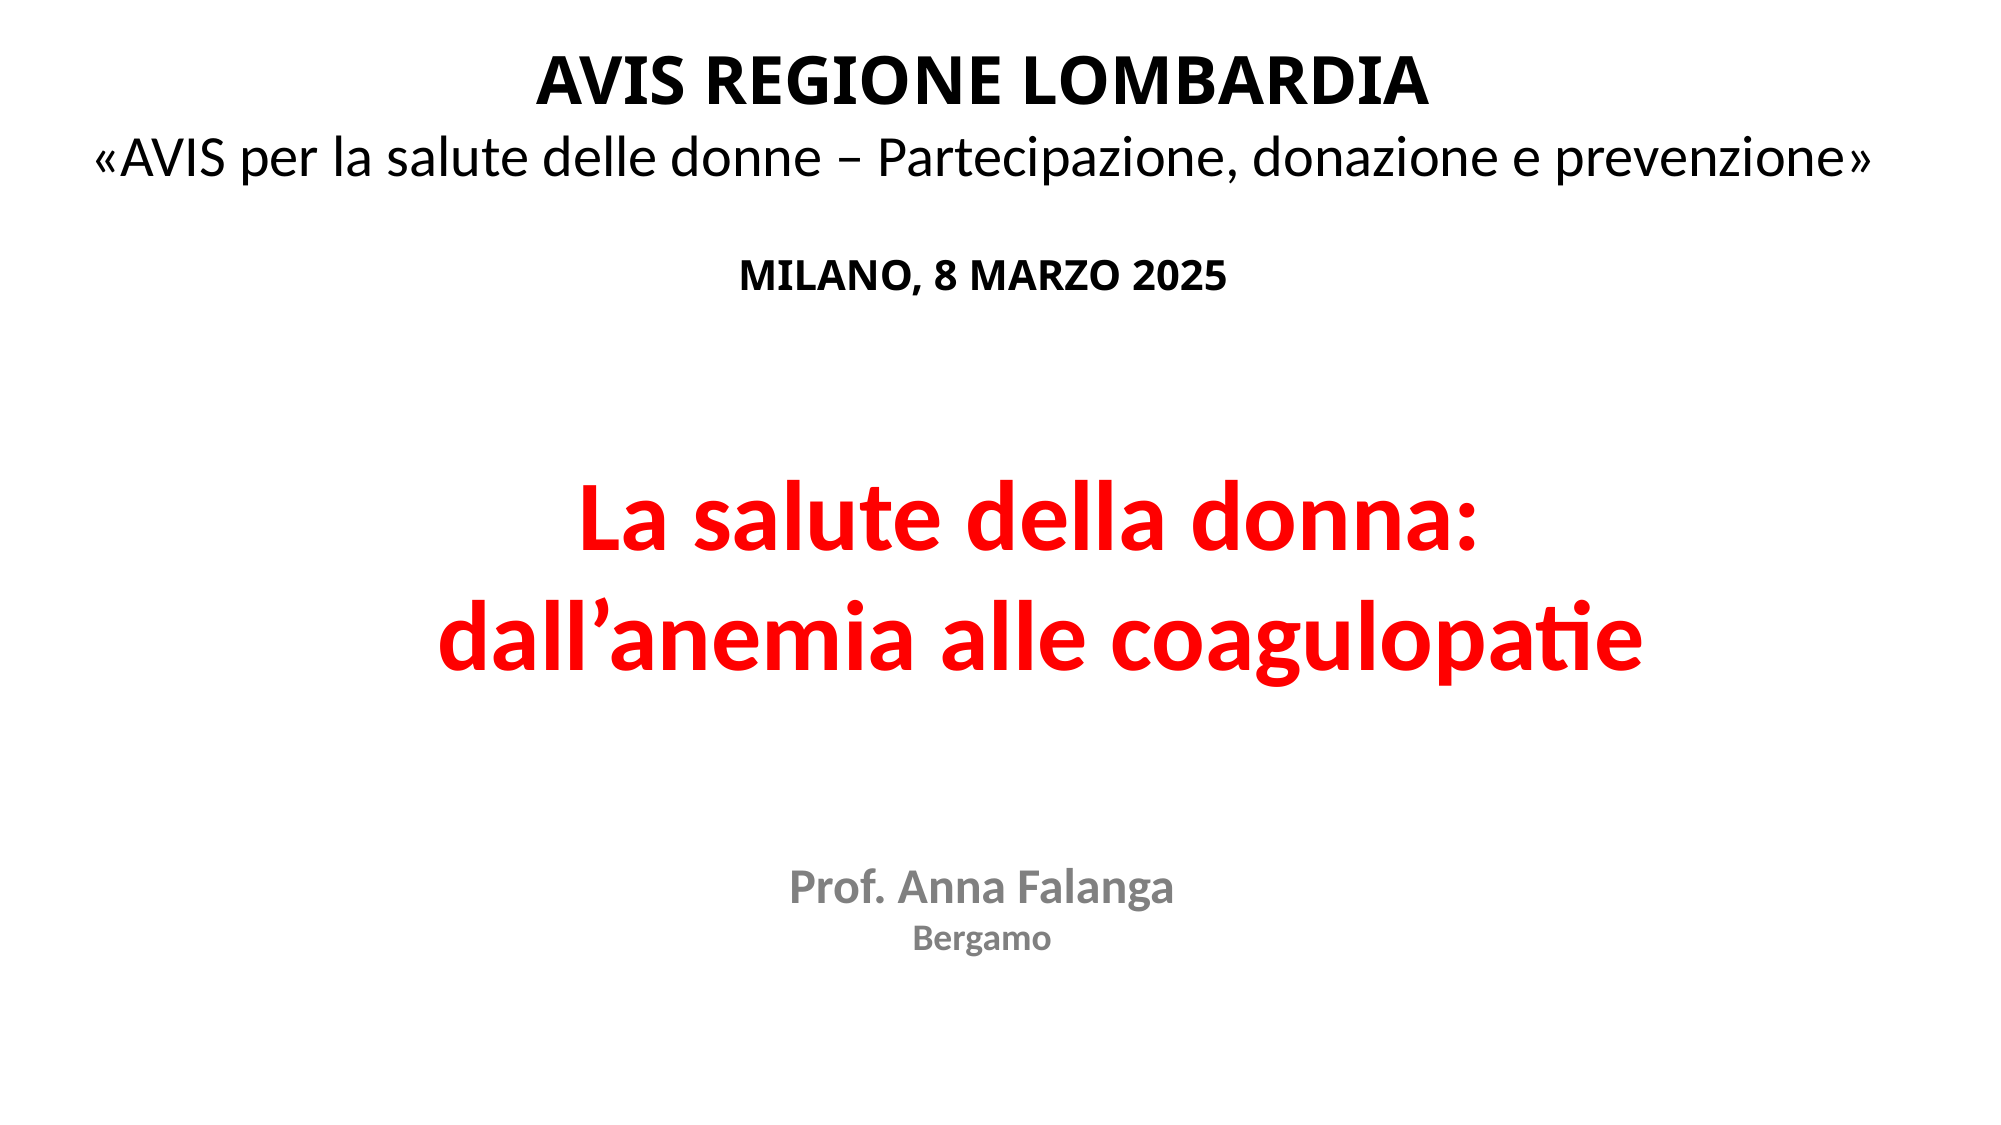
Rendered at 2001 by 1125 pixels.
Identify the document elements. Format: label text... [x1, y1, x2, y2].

title La salute della donna: dall’anemia alle coagulopatie [196, 444, 1886, 681]
text_box Prof. Anna Falanga Bergamo [314, 846, 1650, 966]
text_box AVIS REGIONE LOMBARDIA «AVIS per la salute delle donne – Partecipazione, donazione e prevenzione» MILANO, 8 MARZO 2025 [59, 30, 1907, 306]
